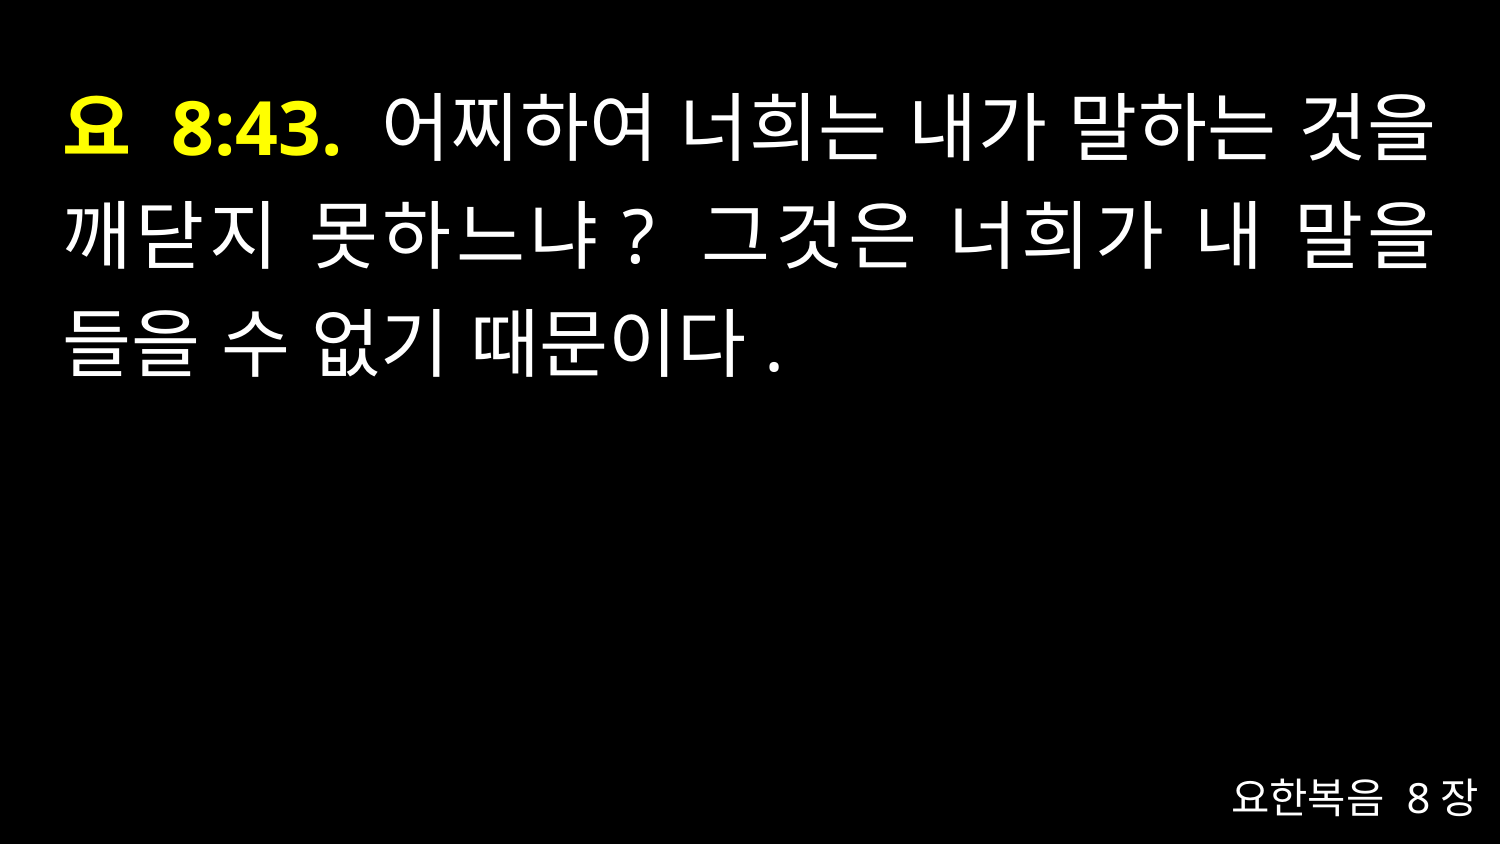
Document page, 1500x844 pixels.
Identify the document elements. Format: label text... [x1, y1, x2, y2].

subtitle 요한복음 8장 [916, 770, 1500, 844]
title 요 8:43. 어찌하여 너희는 내가 말하는 것을 깨닫지 못하느냐? 그것은 너희가 내 말을 들을 수 없기 때문이다. [0, 0, 1500, 844]
